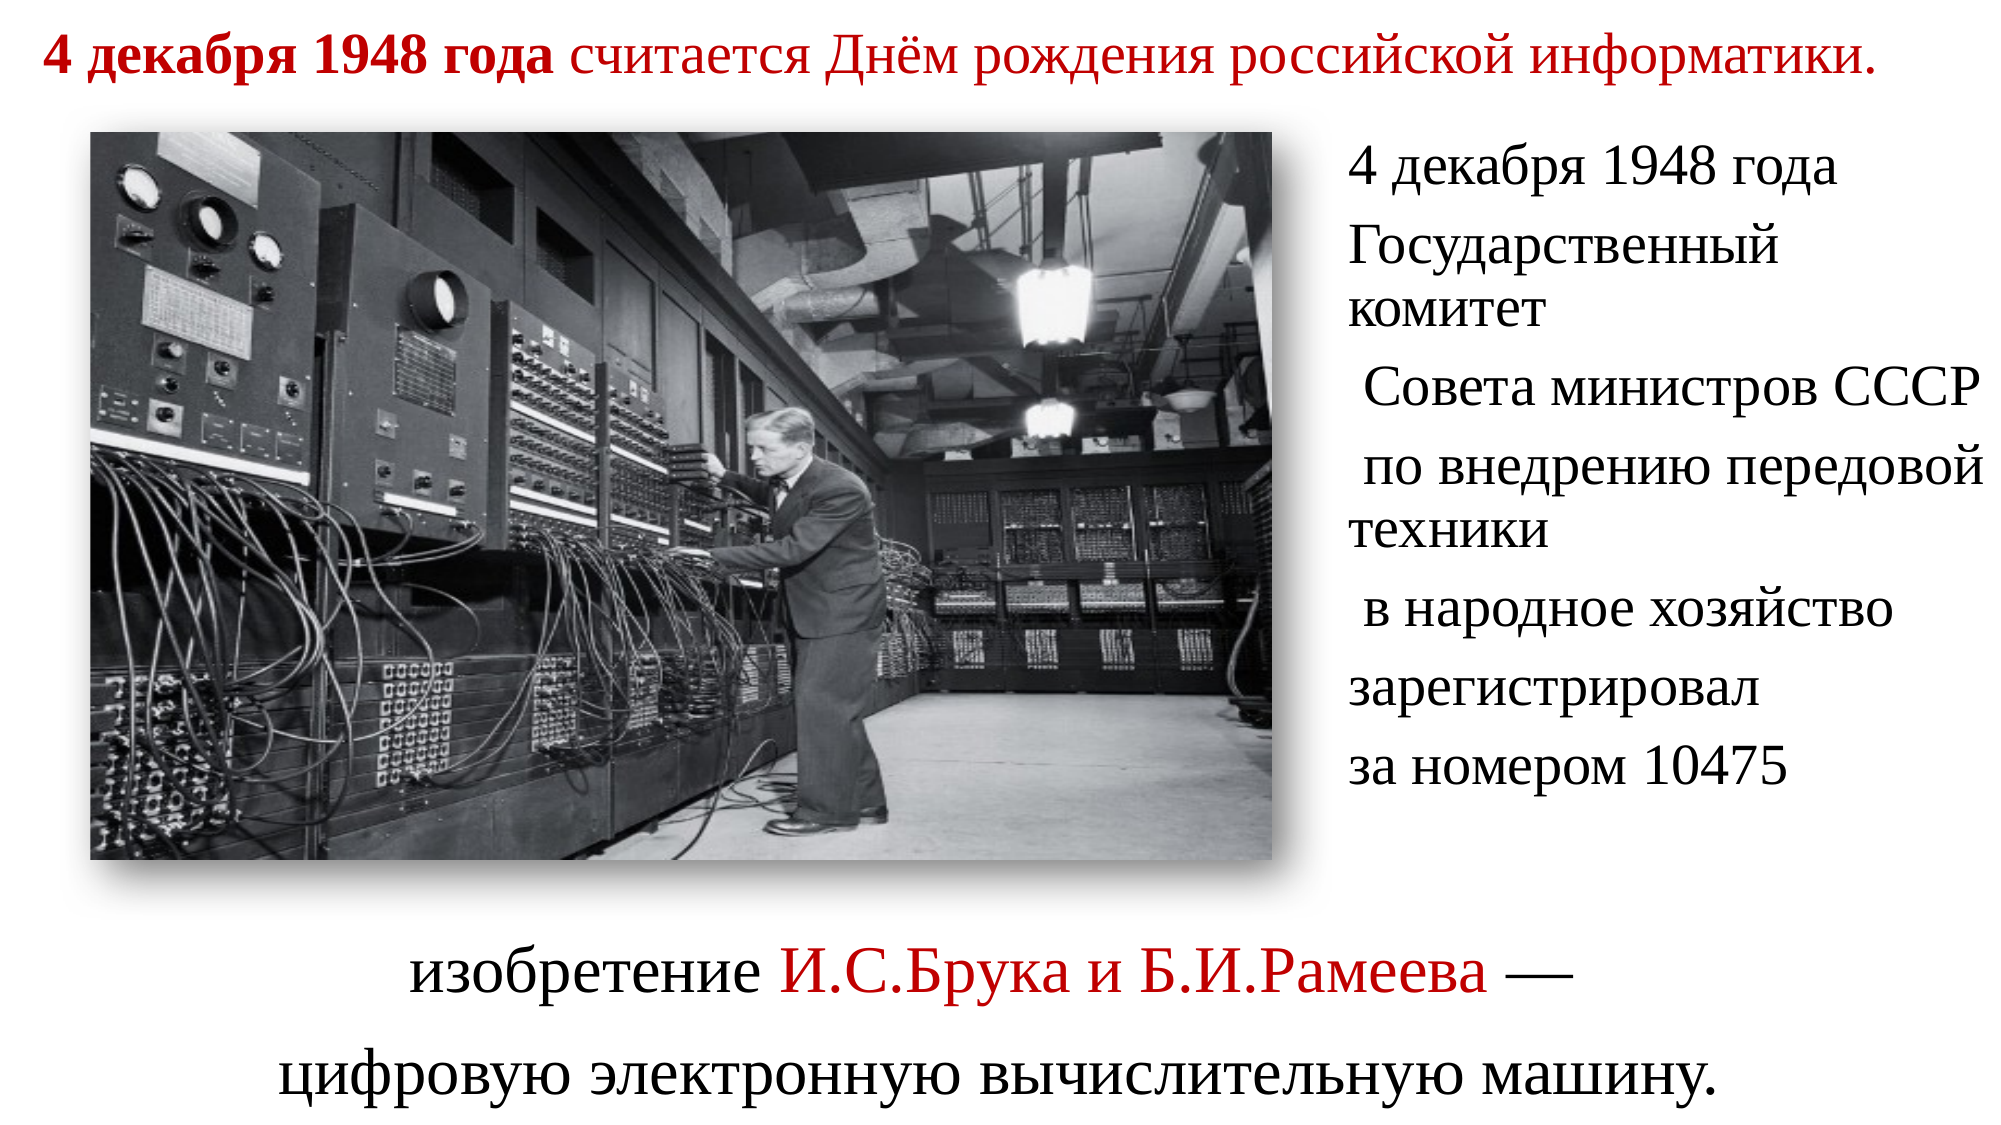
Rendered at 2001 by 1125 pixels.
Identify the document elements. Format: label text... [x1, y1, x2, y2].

text_box 4 декабря 1948 года считается Днём рождения российской информатики. [28, 7, 1971, 93]
text_box 4 декабря 1948 года Государственный комитет Совета министров СССР по внедрению передовой техники в народное хозяйство зарегистрировал за номером 10475 [1333, 126, 2000, 874]
text_box изобретение И.С.Брука и Б.И.Рамеева — цифровую электронную вычислительную машину. [28, 912, 1971, 1116]
picture [90, 132, 1272, 860]
